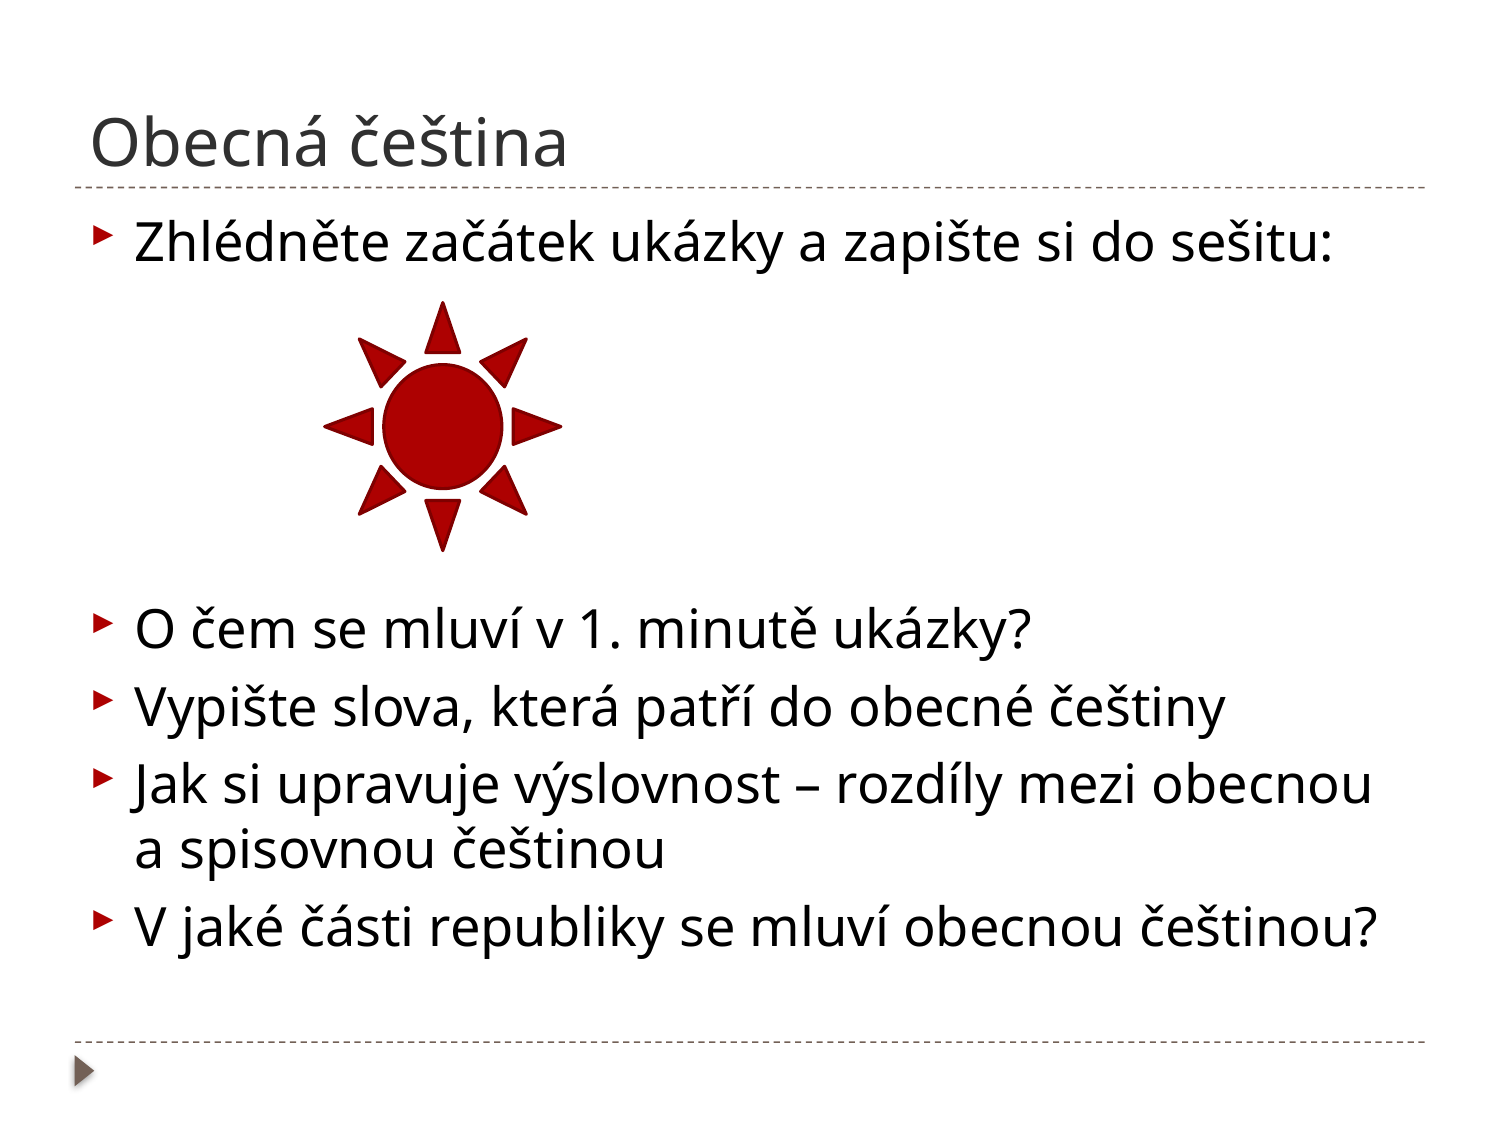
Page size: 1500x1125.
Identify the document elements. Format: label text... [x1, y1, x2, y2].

text_box [357, 337, 407, 389]
text_box [323, 407, 374, 446]
title Obecná čeština [75, 24, 1425, 188]
text_box [511, 407, 563, 446]
text_box [479, 337, 528, 389]
list Zhlédněte začátek ukázky a zapište si do sešitu: O čem se mluví v 1. minutě ukázky? Vypište slova, která patří do obecné češtiny Jak si upravuje výslovnost – rozdíly mezi obecnou a spisovnou češtinou V jaké části republiky se mluví obecnou češtinou? [75, 200, 1425, 1010]
text_box [424, 301, 462, 355]
text_box [424, 498, 462, 553]
text_box [479, 464, 528, 516]
text_box [357, 464, 407, 516]
text_box [382, 363, 504, 491]
